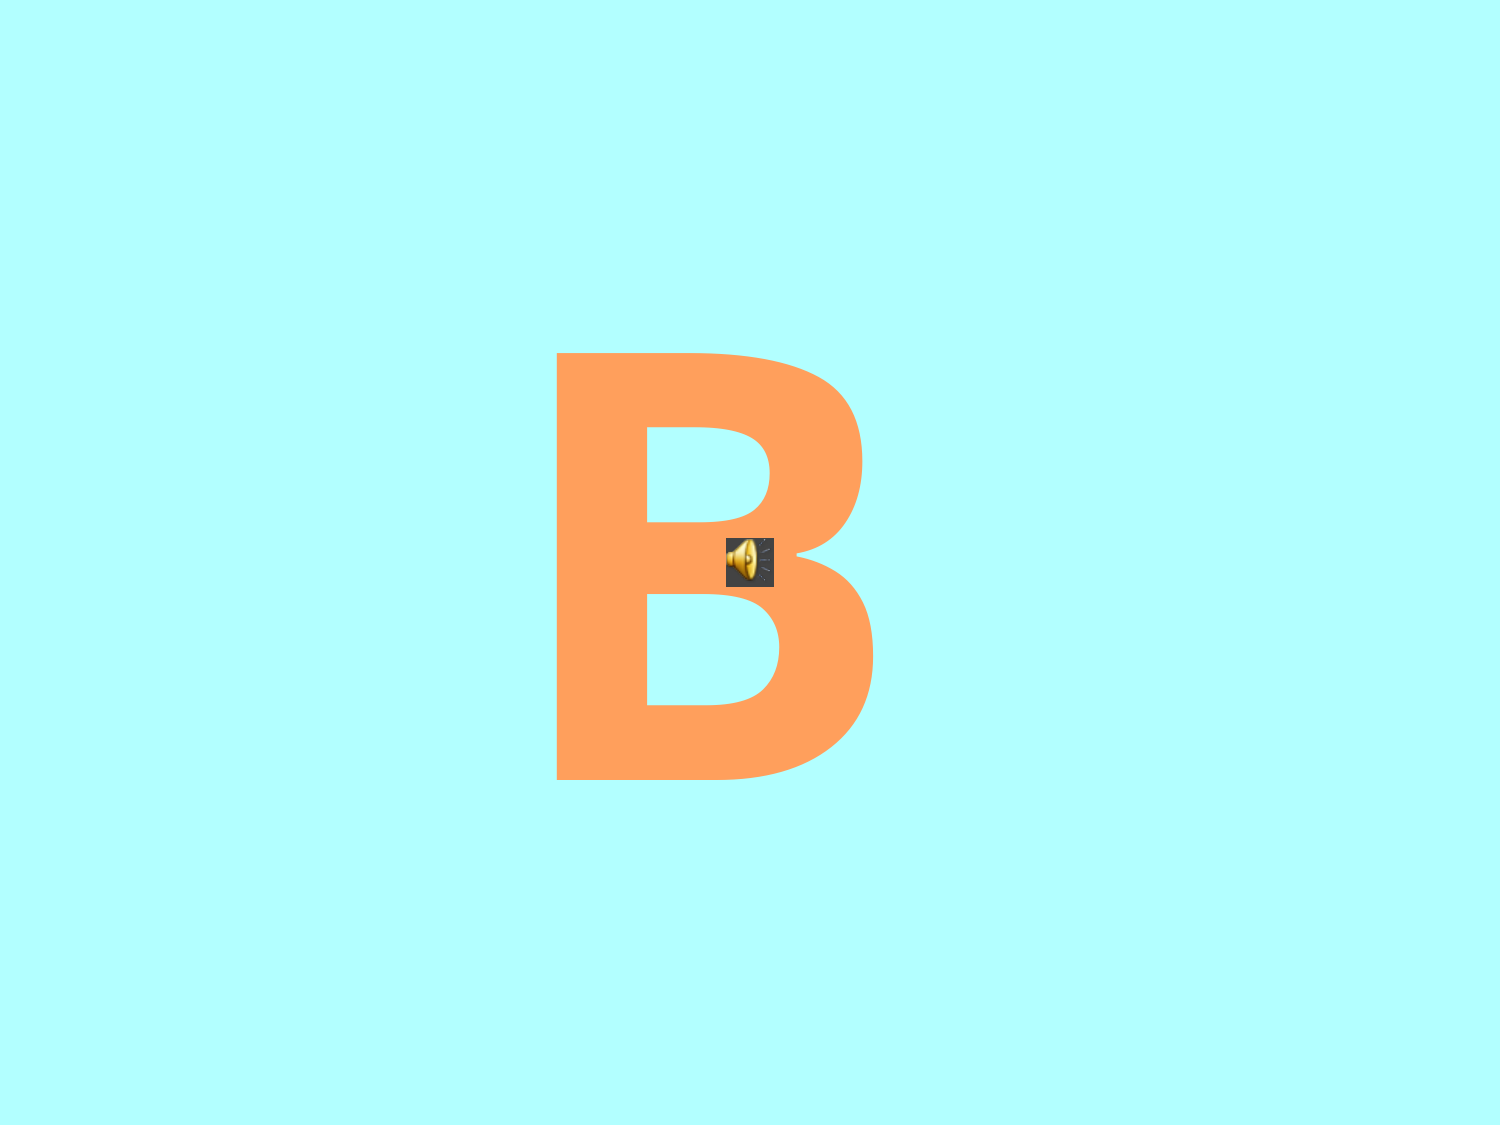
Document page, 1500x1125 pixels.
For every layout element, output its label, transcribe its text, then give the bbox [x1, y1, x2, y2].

picture [724, 537, 776, 588]
text_box B [488, 174, 921, 908]
